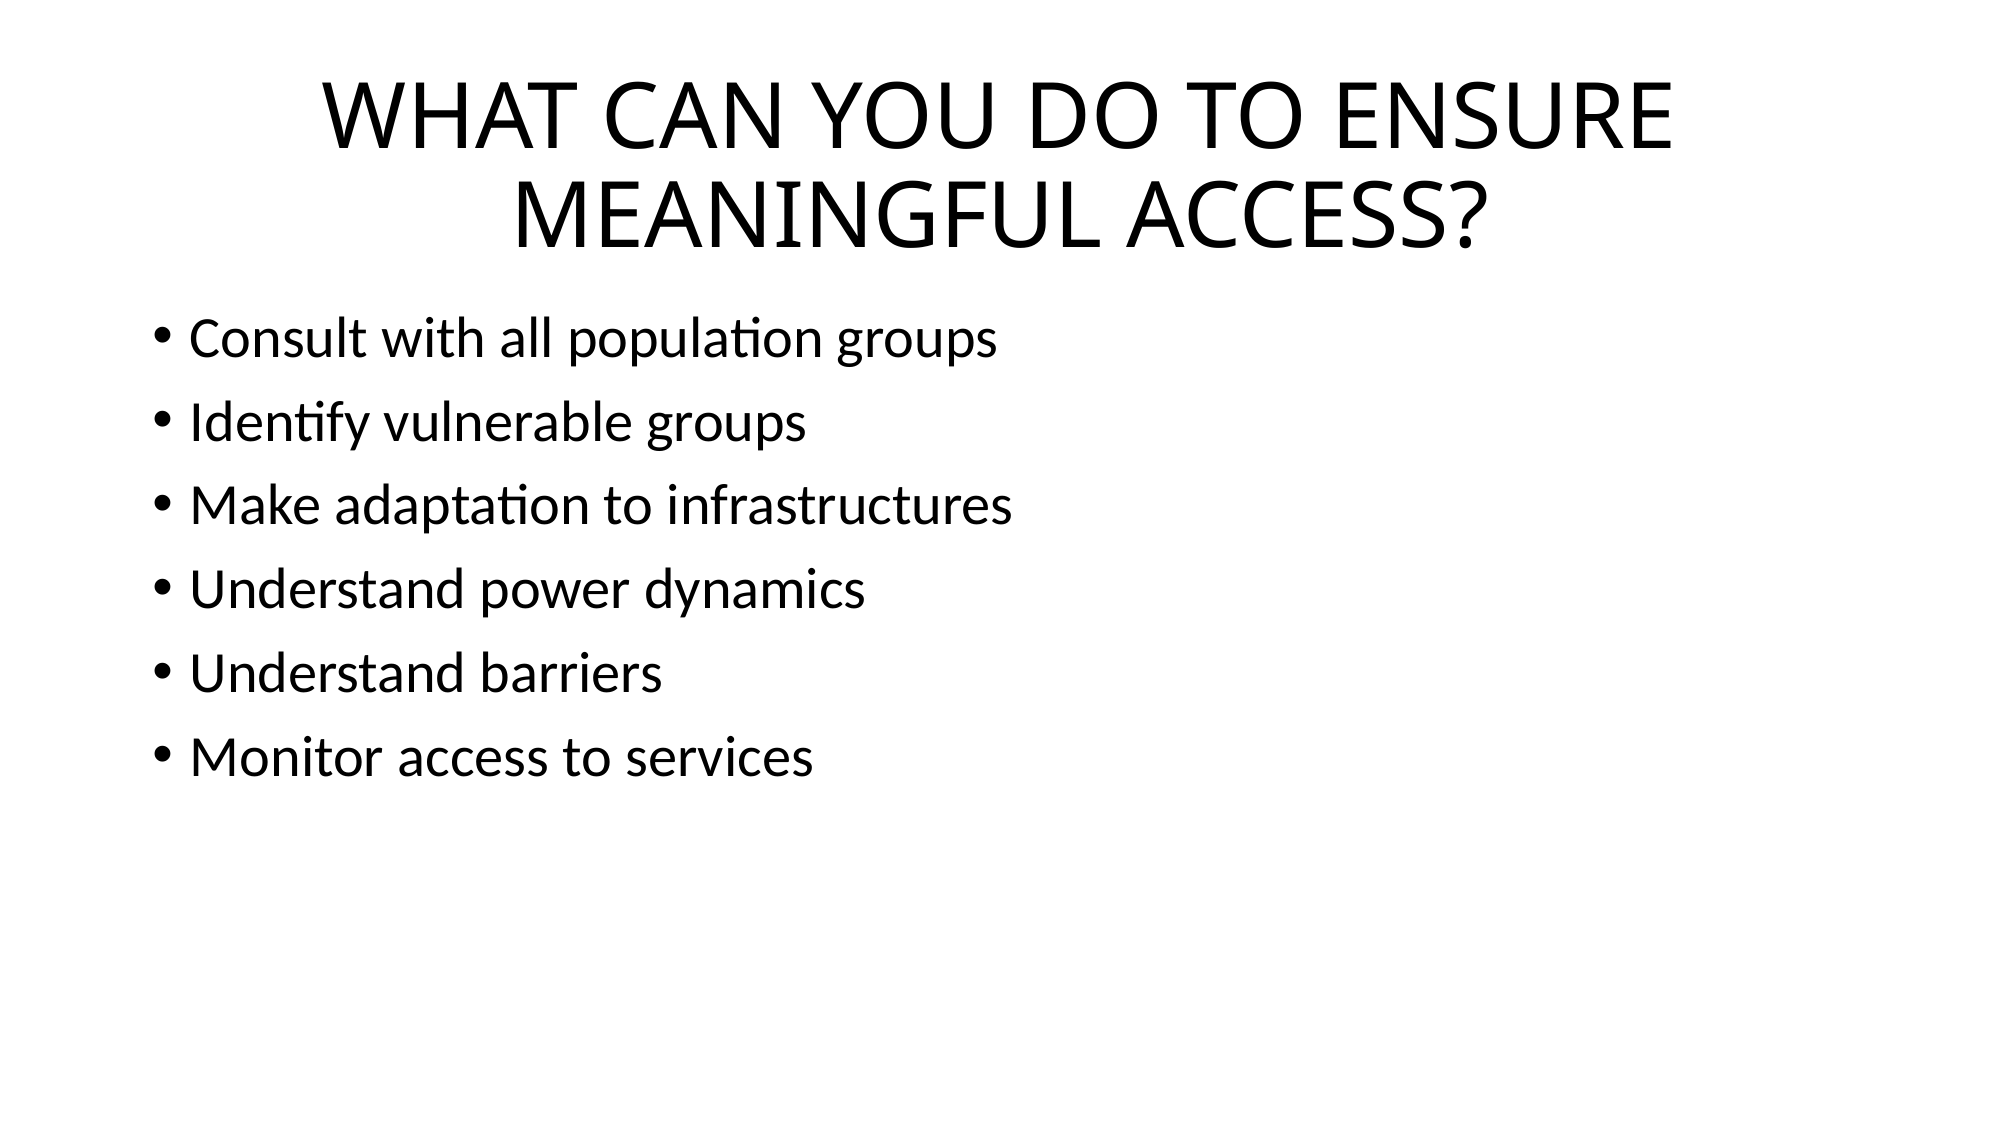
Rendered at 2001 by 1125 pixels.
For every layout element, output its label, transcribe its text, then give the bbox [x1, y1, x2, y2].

list Consult with all population groups Identify vulnerable groups Make adaptation to infrastructures Understand power dynamics Understand barriers Monitor access to services [137, 299, 1863, 1014]
title WHAT CAN YOU DO TO ENSURE MEANINGFUL ACCESS? [137, 59, 1863, 278]
